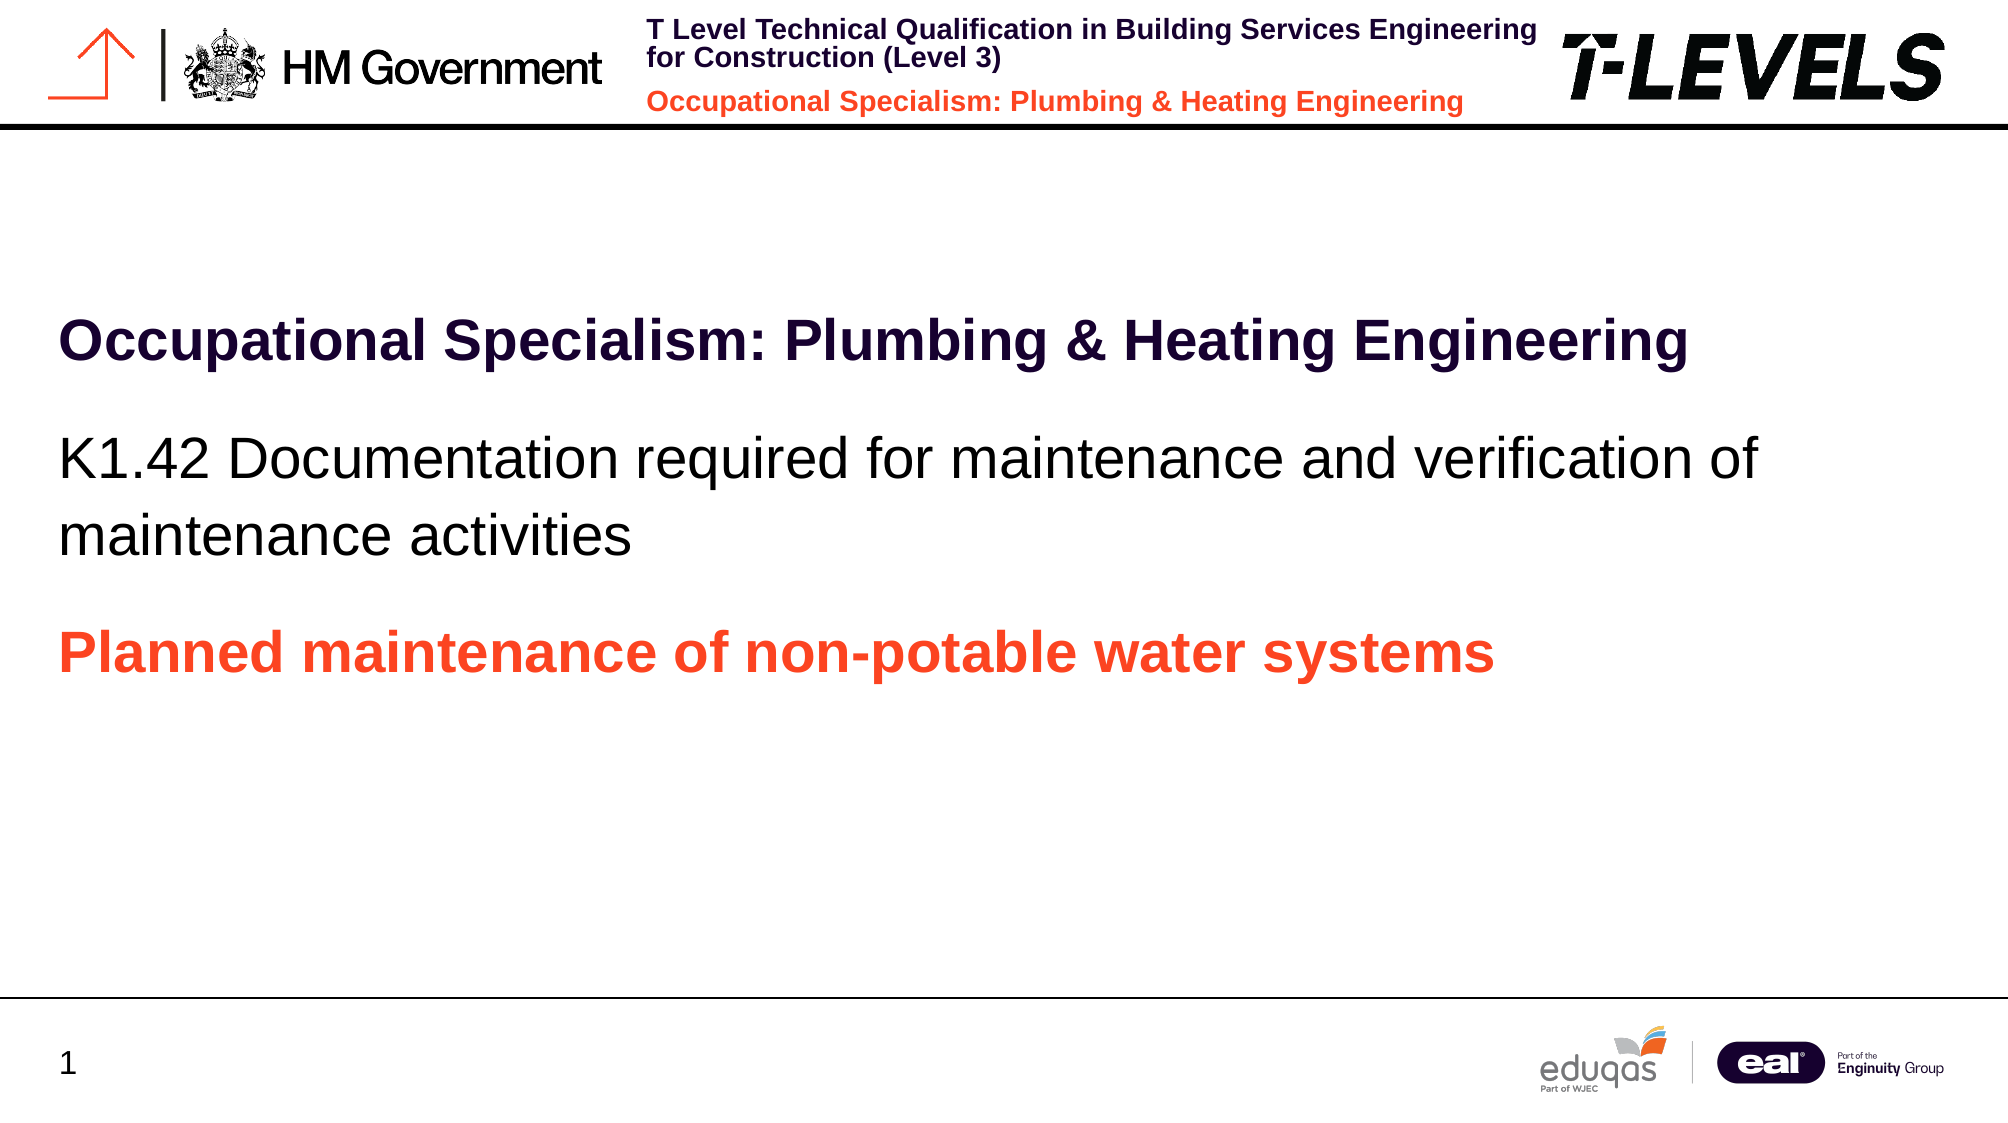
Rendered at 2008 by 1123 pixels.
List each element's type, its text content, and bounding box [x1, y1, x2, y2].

picture [161, 28, 602, 102]
picture [1543, 25, 1964, 108]
text_box Occupational Specialism: Plumbing & Heating Engineering K1.42 Documentation required for maintenance and verification of maintenance activities Planned maintenance of non-potable water systems [58, 295, 1831, 916]
picture [1535, 1021, 1949, 1097]
picture [43, 27, 141, 100]
